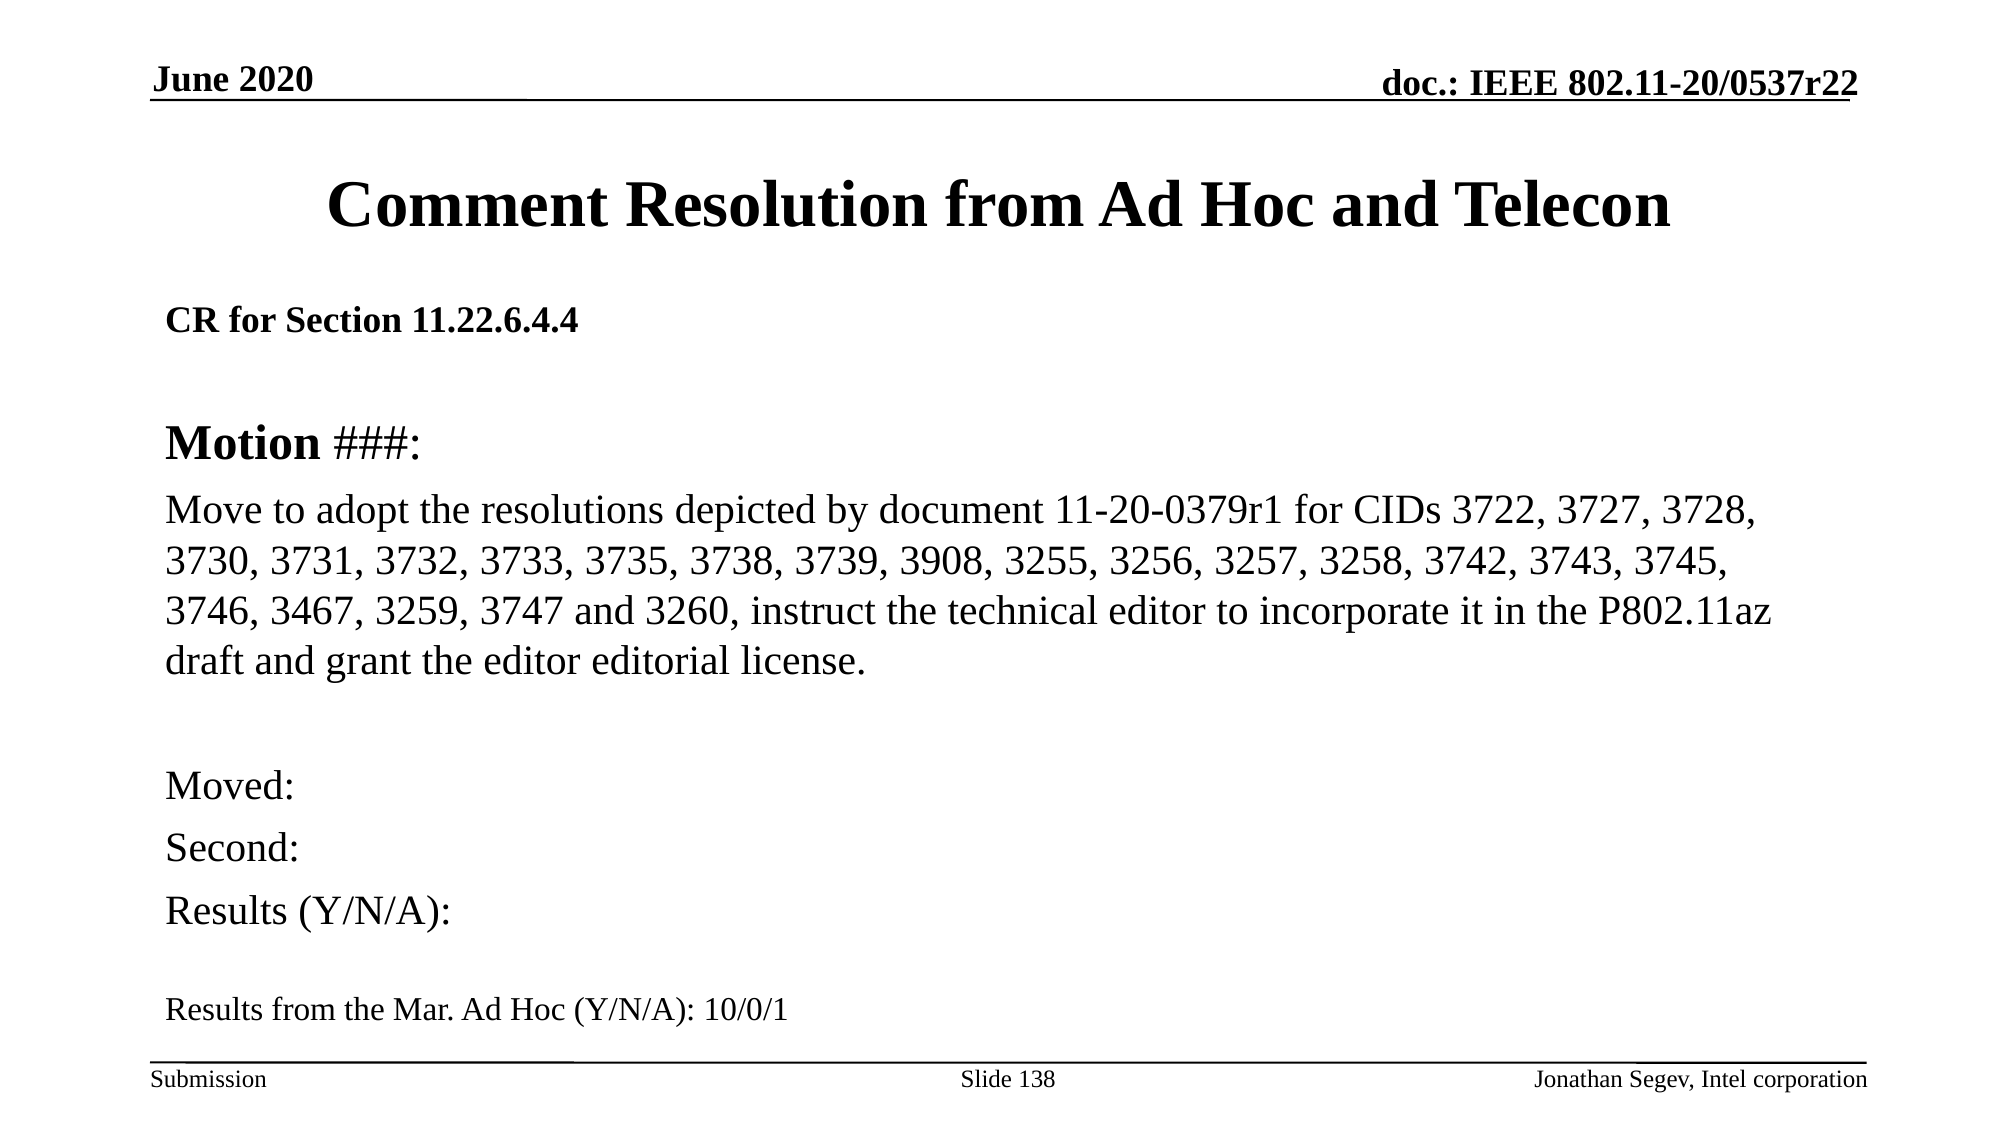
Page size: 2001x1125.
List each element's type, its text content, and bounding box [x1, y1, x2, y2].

footer Jonathan Segev, Intel corporation [1171, 1061, 1869, 1093]
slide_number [152, 54, 563, 100]
slide_number Slide 138 [950, 1061, 1067, 1123]
list CR for Section 11.22.6.4.4 Motion ###: Move to adopt the resolutions depicted by document 11-20-0379r1 for CIDs 3722, 3727, 3728, 3730, 3731, 3732, 3733, 3735, 3738, 3739, 3908, 3255, 3256, 3257, 3258, 3742, 3743, 3745, 3746, 3467, 3259, 3747 and 3260, instruct the technical editor to incorporate it in the P802.11az draft and grant the editor editorial license. Moved: Second: Results (Y/N/A): Results from the Mar. Ad Hoc (Y/N/A): 10/0/1 [149, 286, 1850, 1000]
title Comment Resolution from Ad Hoc and Telecon [149, 112, 1850, 286]
